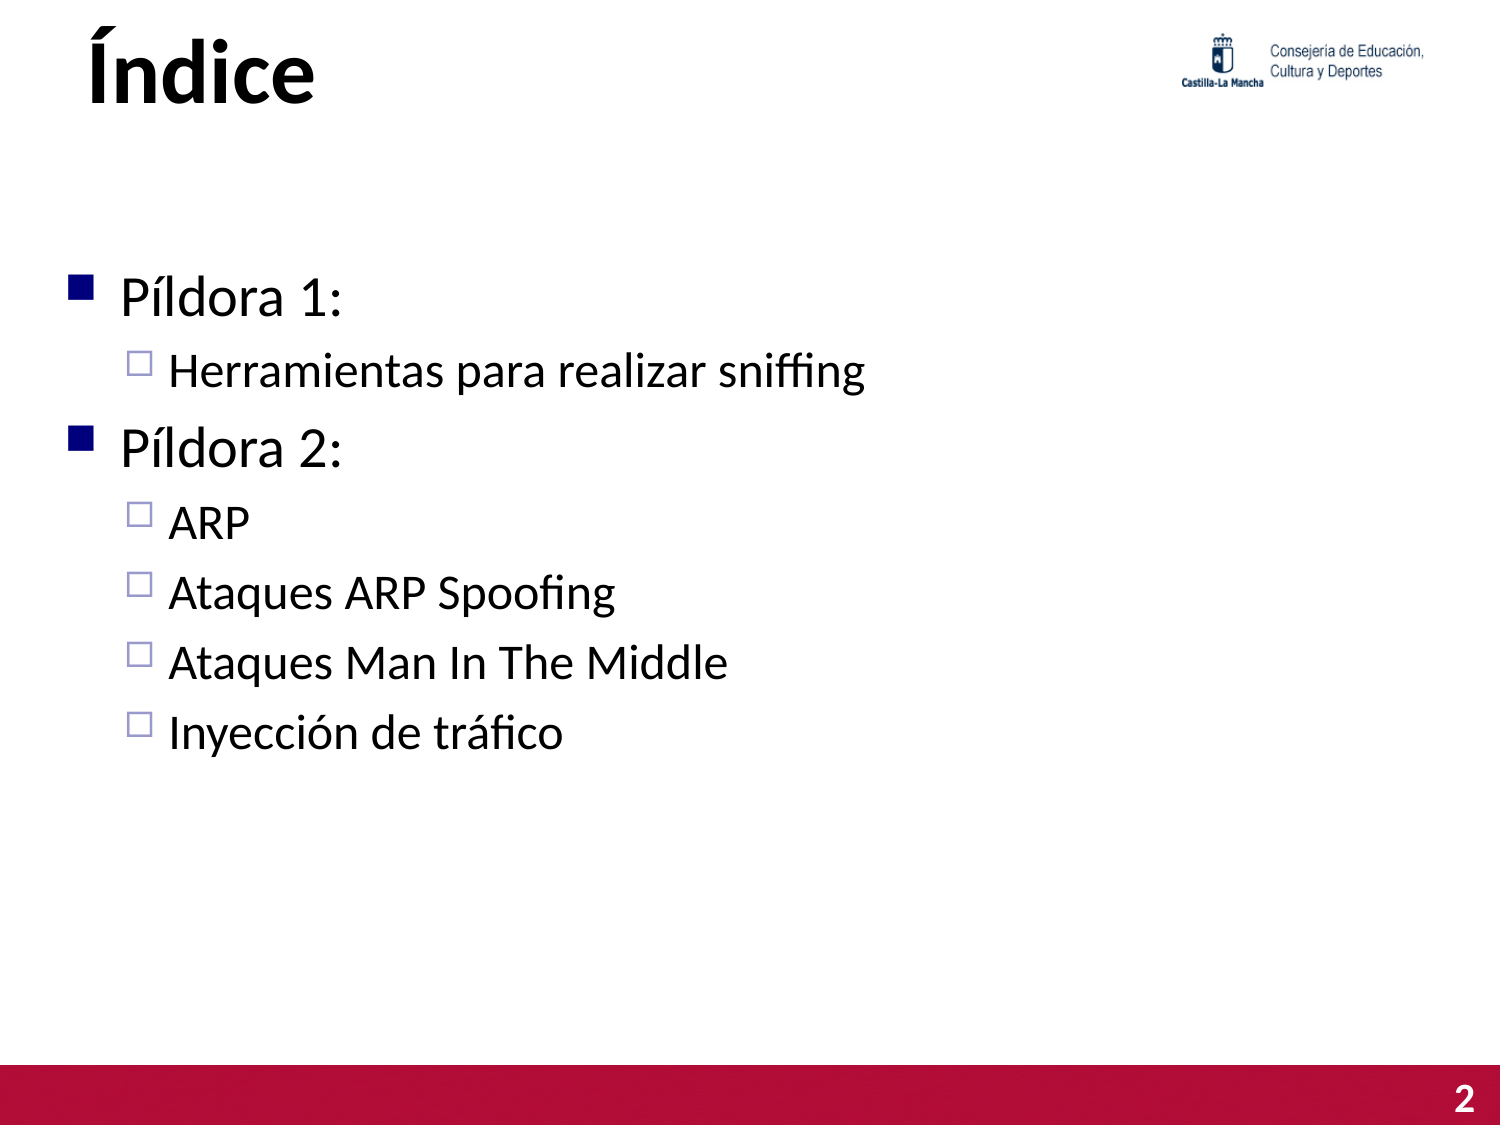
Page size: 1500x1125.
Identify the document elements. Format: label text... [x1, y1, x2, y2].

title Índice [75, 6, 1425, 197]
picture [0, 1065, 1500, 1125]
list Píldora 1: Herramientas para realizar sniffing Píldora 2: ARP Ataques ARP Spoofing Ataques Man In The Middle Inyección de tráfico [49, 250, 1445, 1001]
